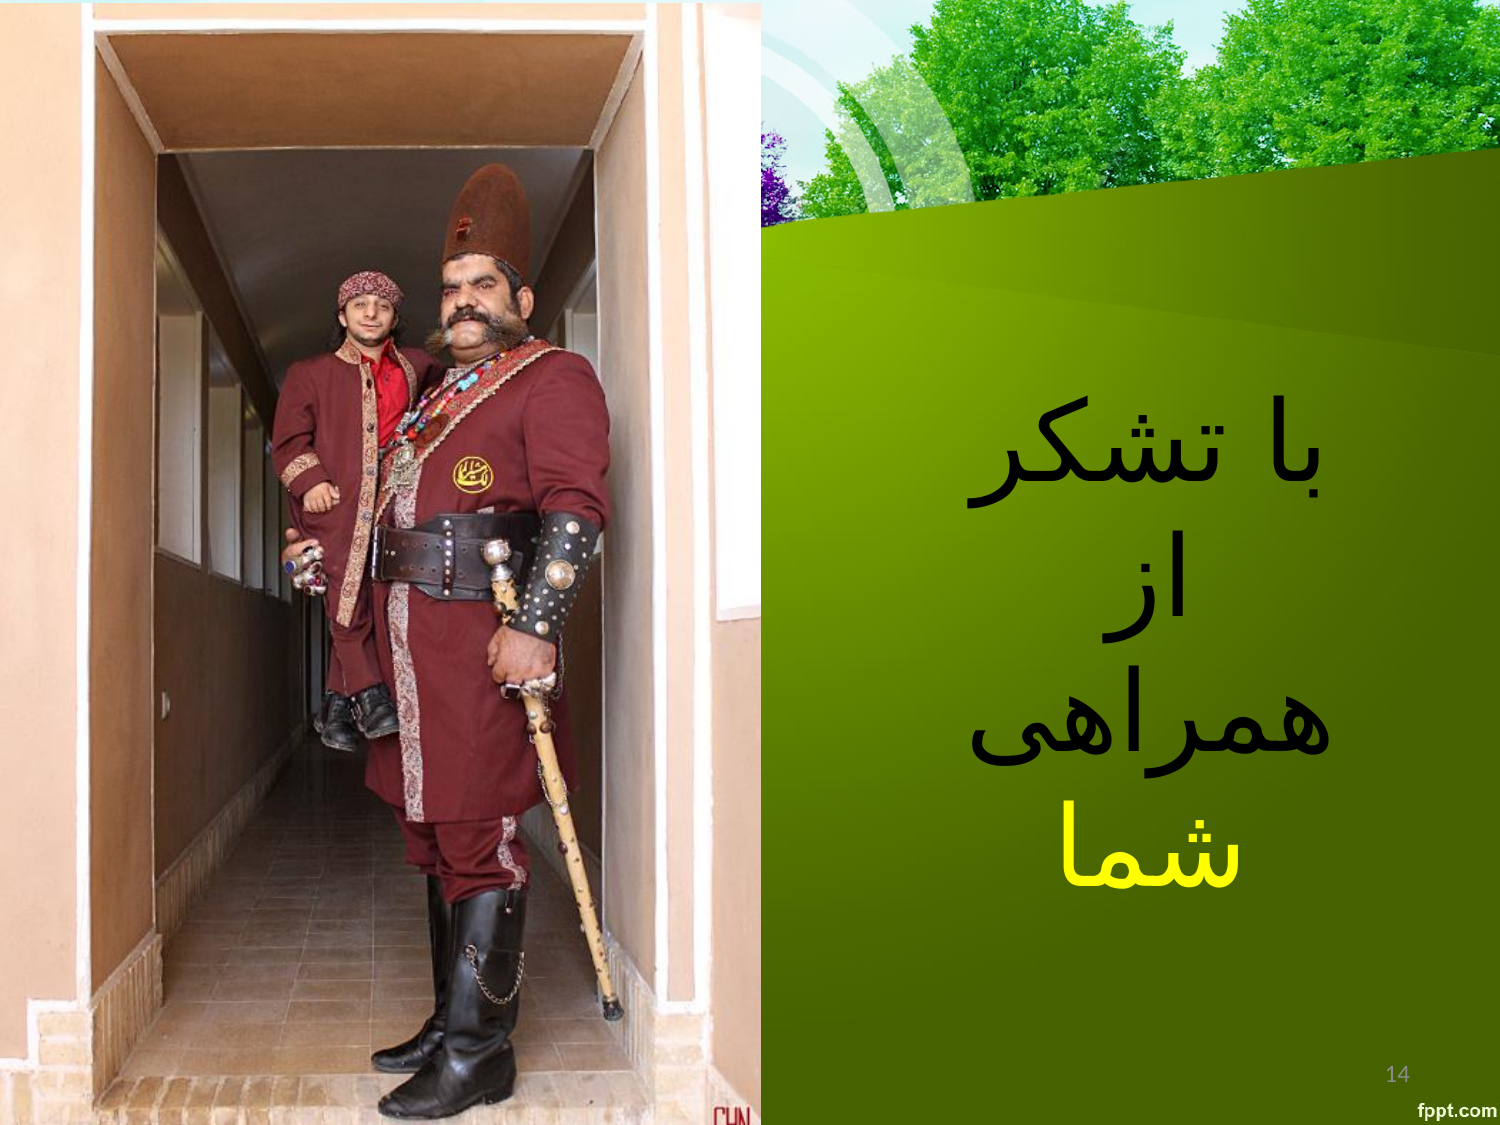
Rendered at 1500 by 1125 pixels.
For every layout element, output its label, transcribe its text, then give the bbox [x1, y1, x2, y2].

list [0, 2, 761, 1125]
slide_number 14 [1074, 1042, 1425, 1103]
picture [0, 0, 1500, 1125]
text_box با تشکر از همراهی شما [925, 362, 1377, 917]
